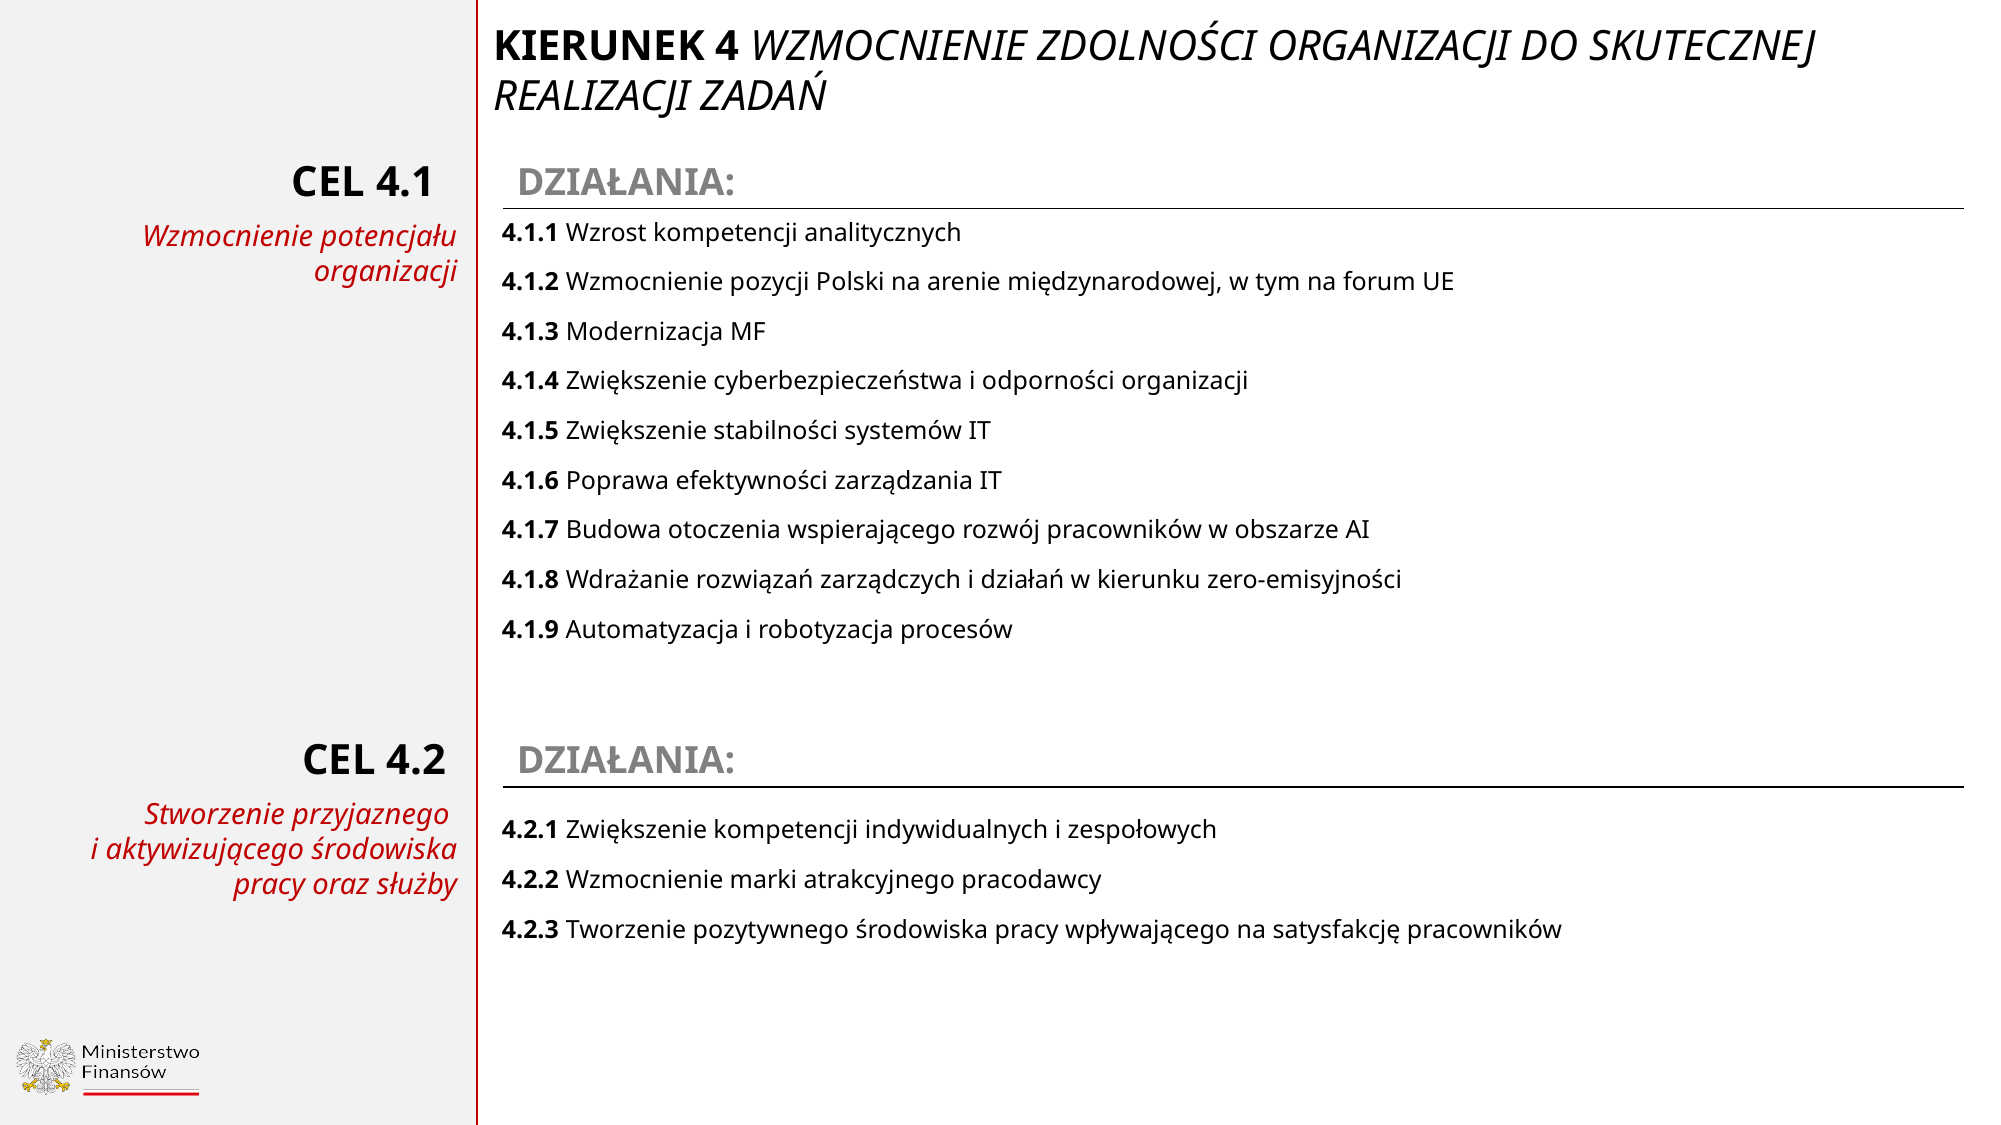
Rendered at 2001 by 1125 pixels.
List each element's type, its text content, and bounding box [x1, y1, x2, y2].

table_header 4.1.1 Wzrost kompetencji analitycznych [497, 211, 1841, 256]
table_cell 4.1.9 Automatyzacja i robotyzacja procesów [497, 608, 1841, 652]
picture [0, 1025, 214, 1109]
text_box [0, 0, 479, 1125]
table_cell 4.2.3 Tworzenie pozytywnego środowiska pracy wpływającego na satysfakcję pracowników [497, 904, 1841, 949]
table_cell 4.1.4 Zwiększenie cyberbezpieczeństwa i odporności organizacji [497, 360, 1841, 401]
table_header Działania: [503, 149, 1964, 208]
table_cell 4.1.5 Zwiększenie stabilności systemów IT [497, 409, 1841, 451]
table_cell 4.1.2 Wzmocnienie pozycji Polski na arenie międzynarodowej, w tym na forum UE [497, 257, 1841, 302]
table_cell 4.2.2 Wzmocnienie marki atrakcyjnego pracodawcy [497, 858, 1841, 903]
table_cell 4.1.6 Poprawa efektywności zarządzania IT [497, 459, 1841, 500]
text_box Kierunek 4 Wzmocnienie zdolności organizacji do skutecznej realizacji zadań [479, 11, 1961, 127]
table_cell 4.1.8 Wdrażanie rozwiązań zarządczych i działań w kierunku zero-emisyjności [497, 558, 1841, 599]
table_header Działania: [503, 727, 1964, 786]
table_cell 4.1.7 Budowa otoczenia wspierającego rozwój pracowników w obszarze AI [497, 508, 1841, 550]
table_cell 4.1.3 Modernizacja MF [497, 310, 1841, 351]
table_header 4.2.1 Zwiększenie kompetencji indywidualnych i zespołowych [497, 805, 1841, 850]
